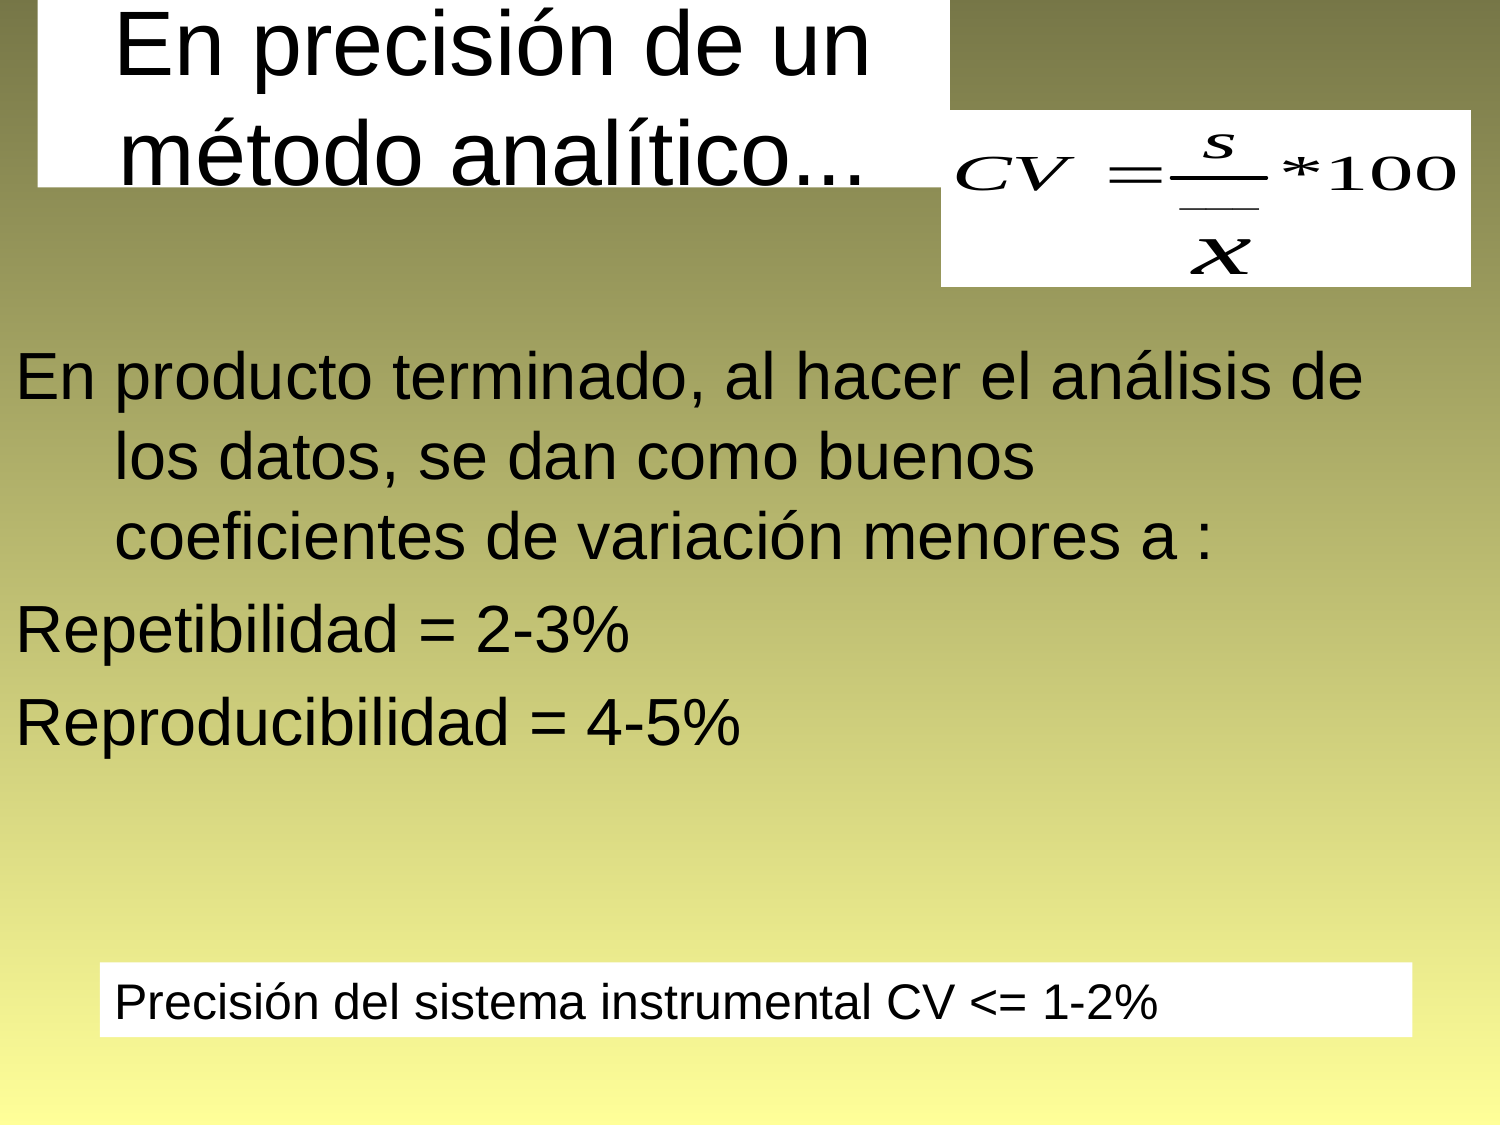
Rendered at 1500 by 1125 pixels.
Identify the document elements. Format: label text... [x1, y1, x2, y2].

title En precisión de un método analítico... [37, 0, 951, 188]
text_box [940, 110, 1472, 288]
list En producto terminado, al hacer el análisis de los datos, se dan como buenos coeficientes de variación menores a : Repetibilidad = 2-3% Reproducibilidad = 4-5% [0, 324, 1388, 863]
text_box Precisión del sistema instrumental CV <= 1-2% [99, 962, 1413, 1038]
